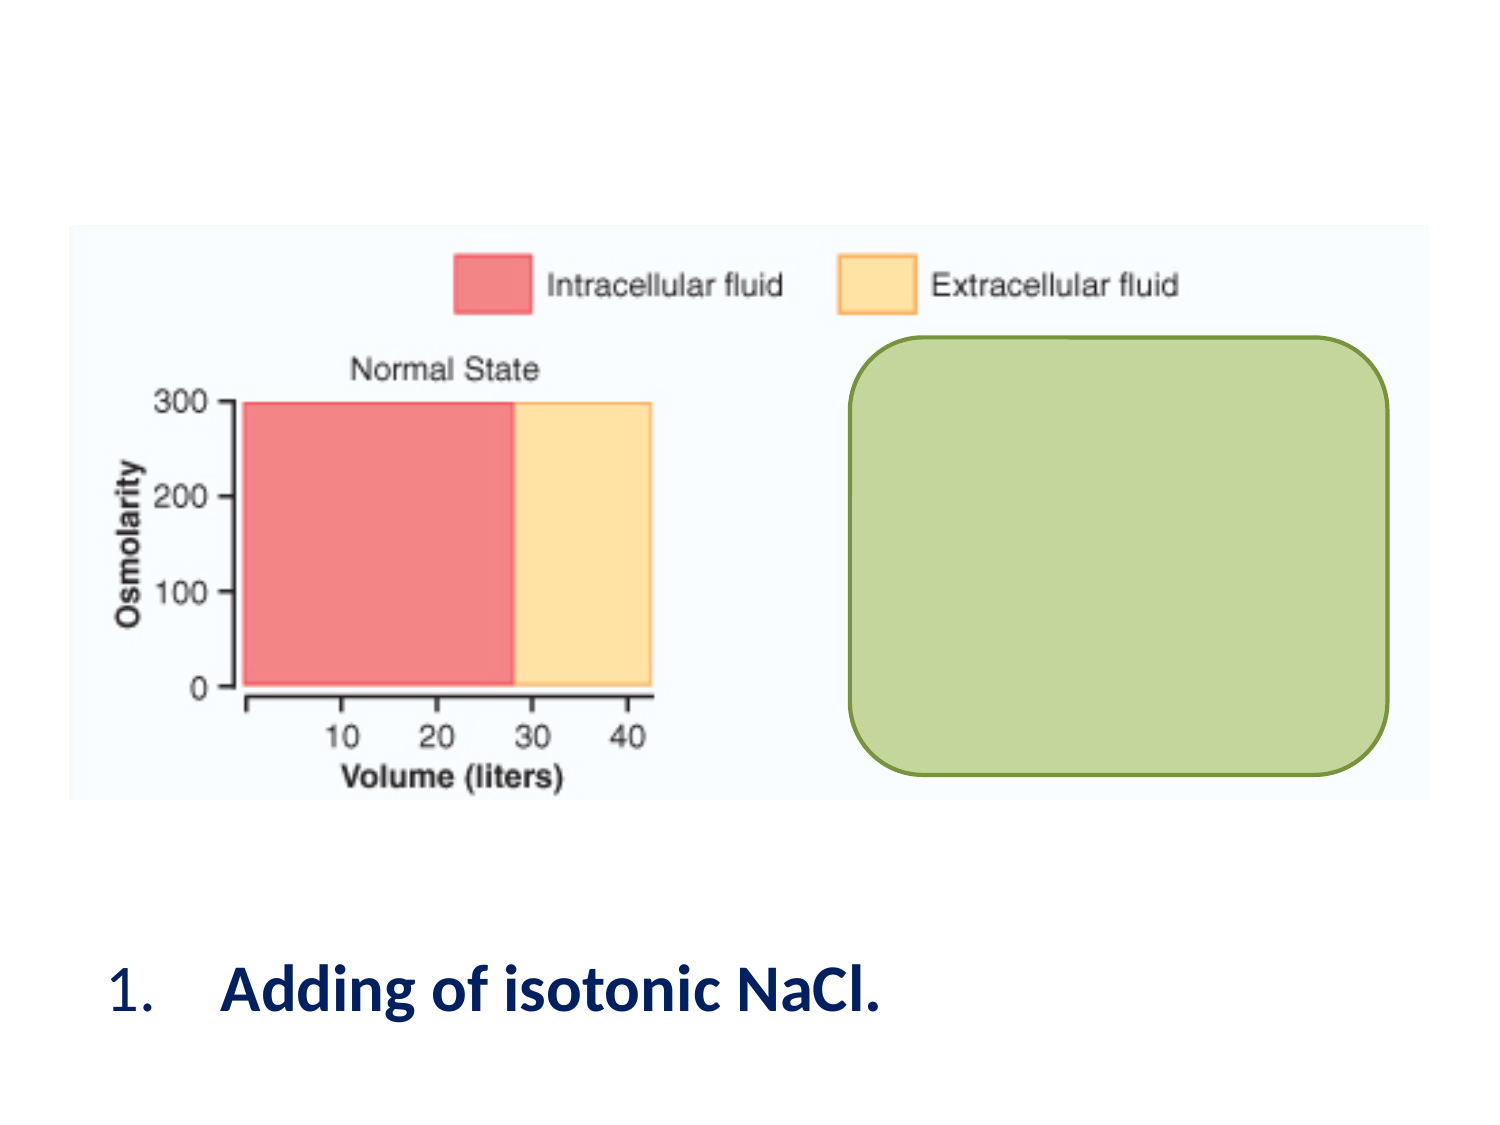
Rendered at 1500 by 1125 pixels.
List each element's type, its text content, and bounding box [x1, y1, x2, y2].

picture [69, 224, 1429, 801]
text_box Adding of isotonic NaCl. [91, 937, 899, 1033]
